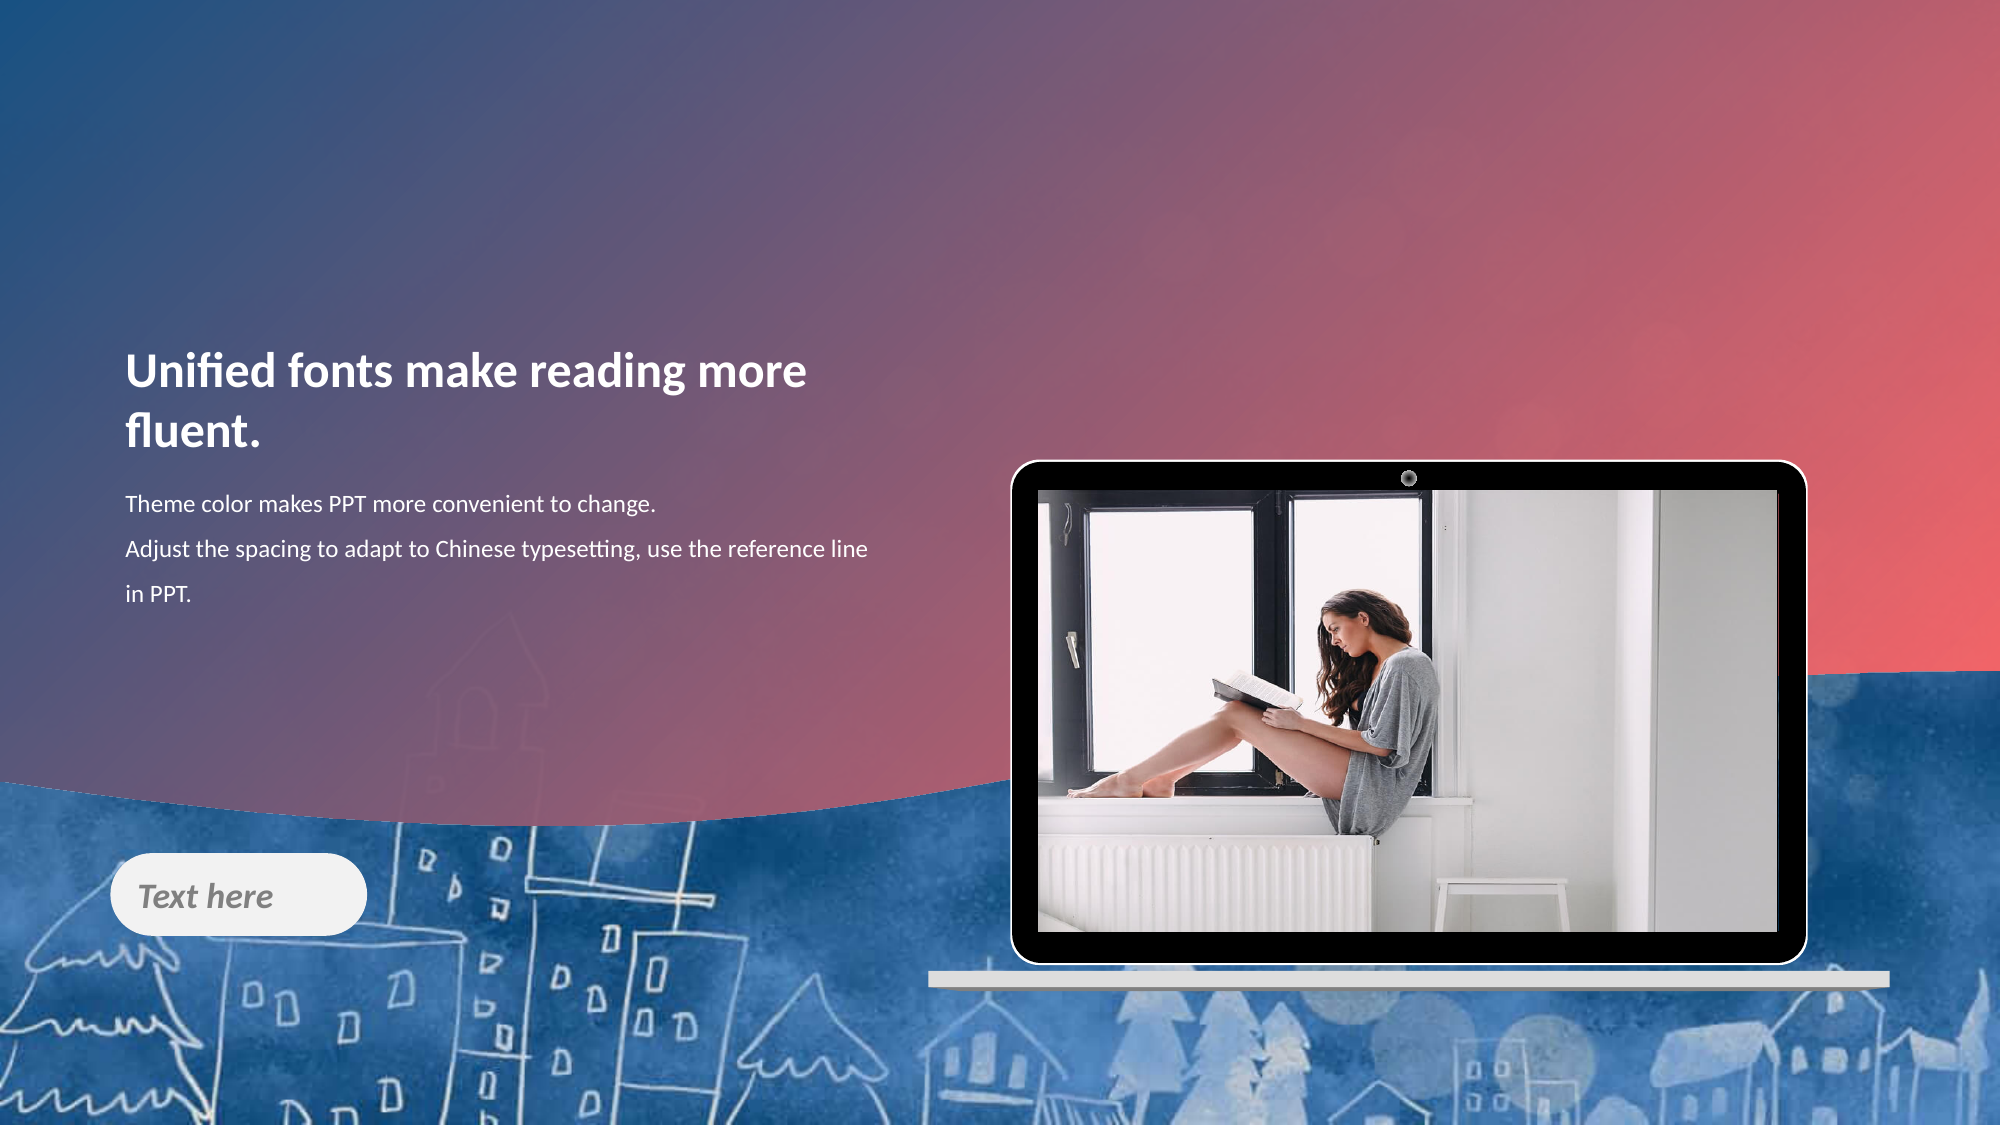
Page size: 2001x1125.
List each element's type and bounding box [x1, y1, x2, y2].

text_box [110, 281, 907, 638]
picture [0, 0, 2000, 1125]
text_box [928, 459, 1890, 992]
